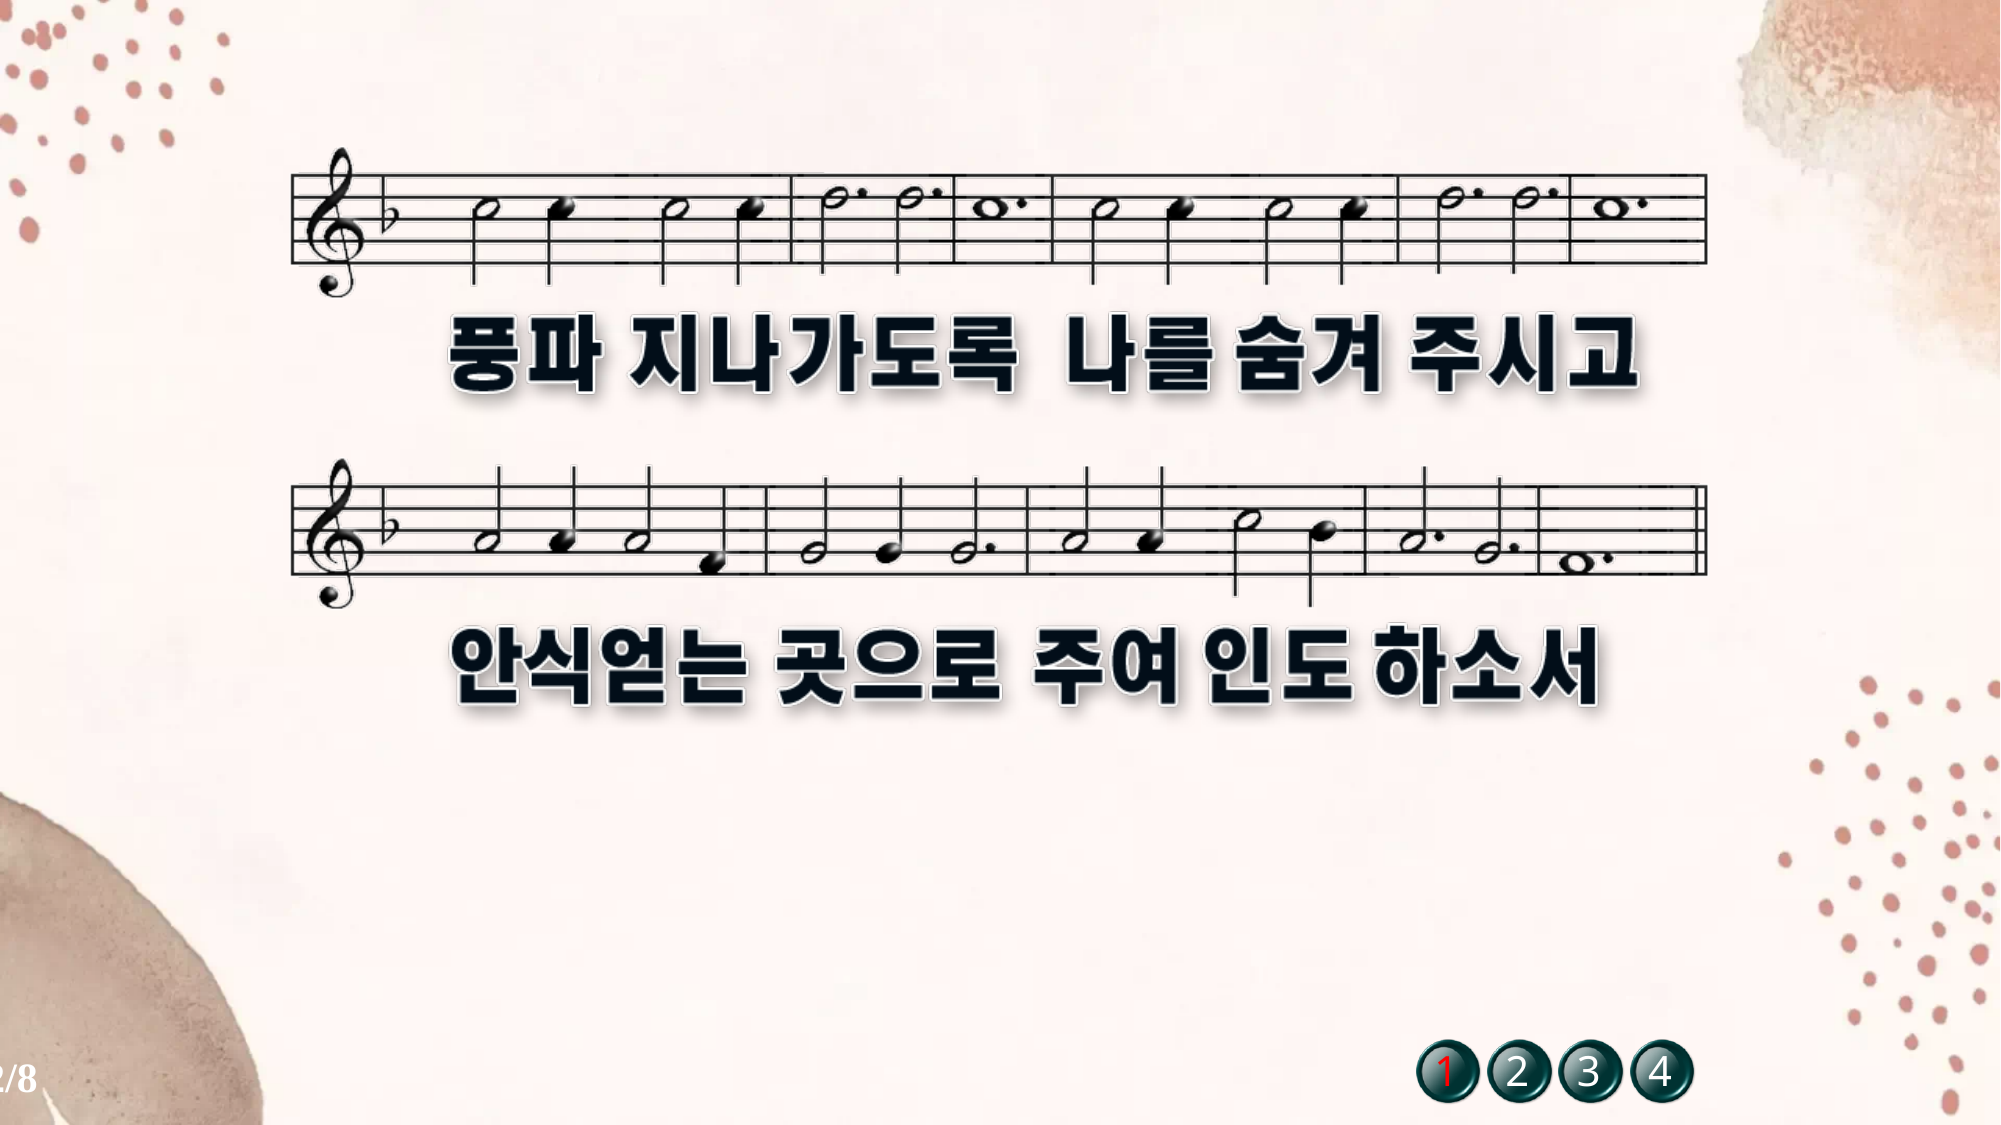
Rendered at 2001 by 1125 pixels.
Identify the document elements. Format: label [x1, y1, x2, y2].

text_box [1627, 1035, 1697, 1106]
text_box [1555, 1035, 1626, 1106]
text_box [1413, 1035, 1484, 1106]
text_box [1484, 1035, 1555, 1106]
picture [0, 0, 2001, 1125]
